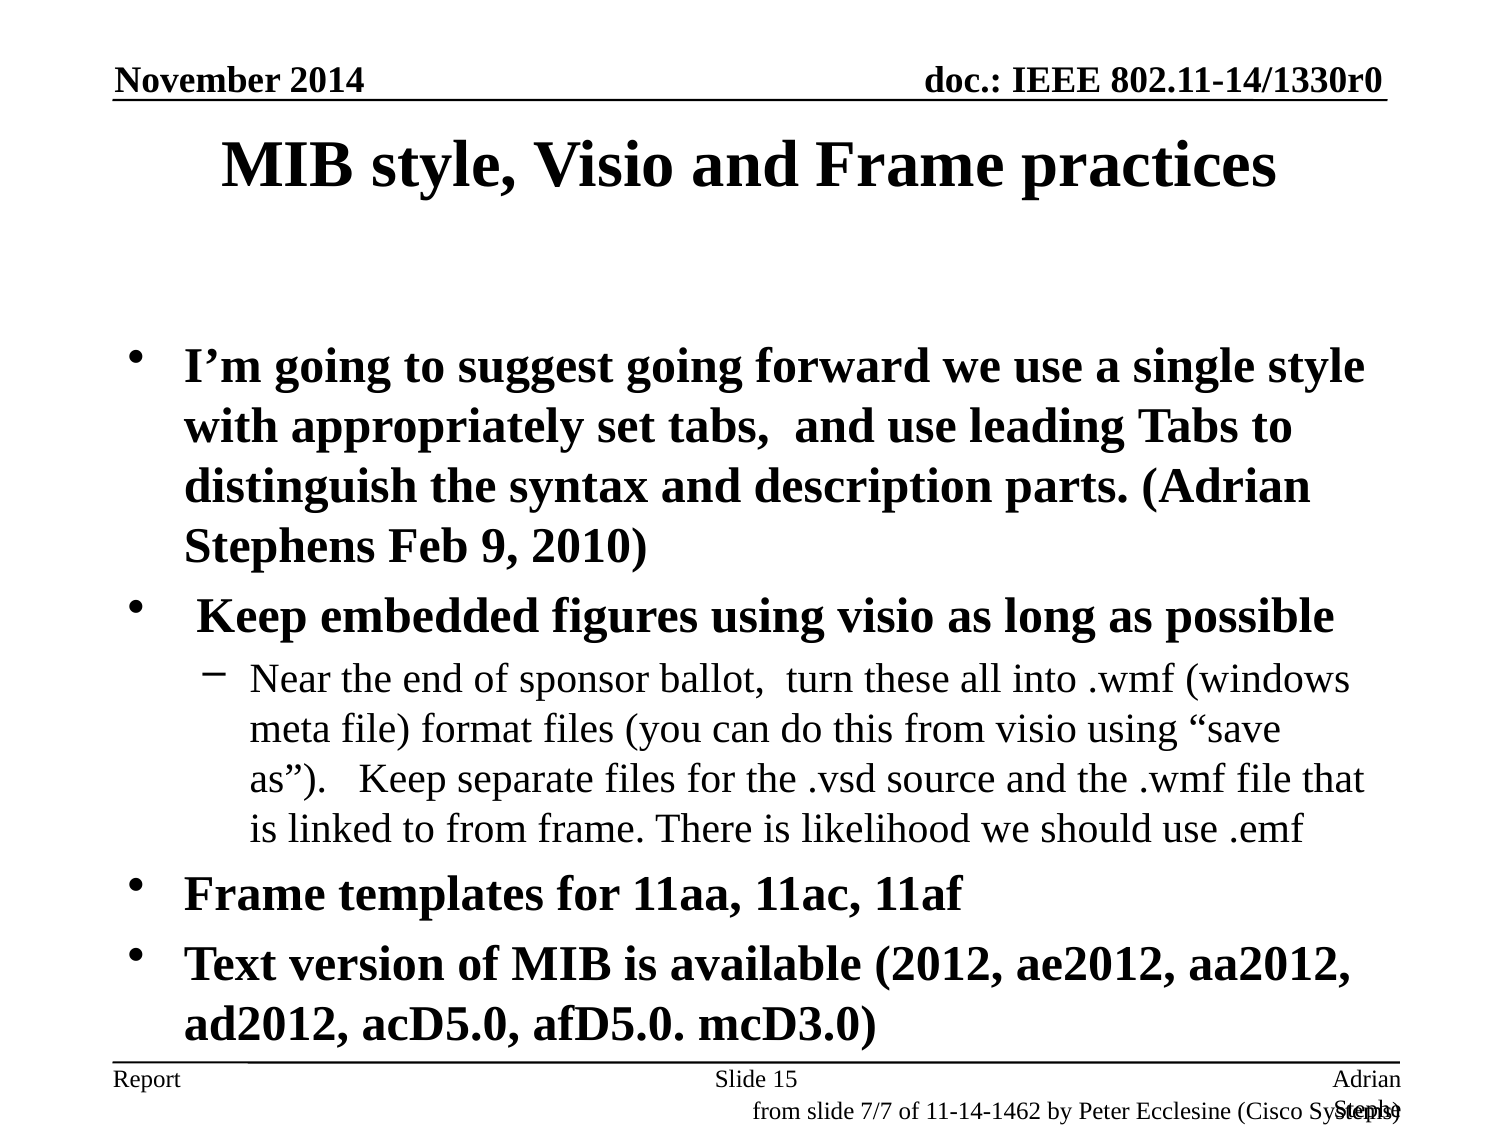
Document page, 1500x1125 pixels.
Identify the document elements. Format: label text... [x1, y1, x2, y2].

title MIB style, Visio and Frame practices [112, 112, 1388, 288]
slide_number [114, 54, 374, 101]
footer Adrian Stephens, Intel Corporation [1324, 1061, 1402, 1087]
slide_number Slide 15 [712, 1061, 800, 1087]
text_box from slide 7/7 of 11-14-1462 by Peter Ecclesine (Cisco Systems) [343, 1087, 1417, 1125]
list I’m going to suggest going forward we use a single style with appropriately set tabs, and use leading Tabs to distinguish the syntax and description parts. (Adrian Stephens Feb 9, 2010) Keep embedded figures using visio as long as possible Near the end of sponsor ballot, turn these all into .wmf (windows meta file) format files (you can do this from visio using “save as”). Keep separate files for the .vsd source and the .wmf file that is linked to from frame. There is likelihood we should use .emf Frame templates for 11aa, 11ac, 11af Text version of MIB is available (2012, ae2012, aa2012, ad2012, acD5.0, afD5.0. mcD3.0) [112, 324, 1388, 1063]
